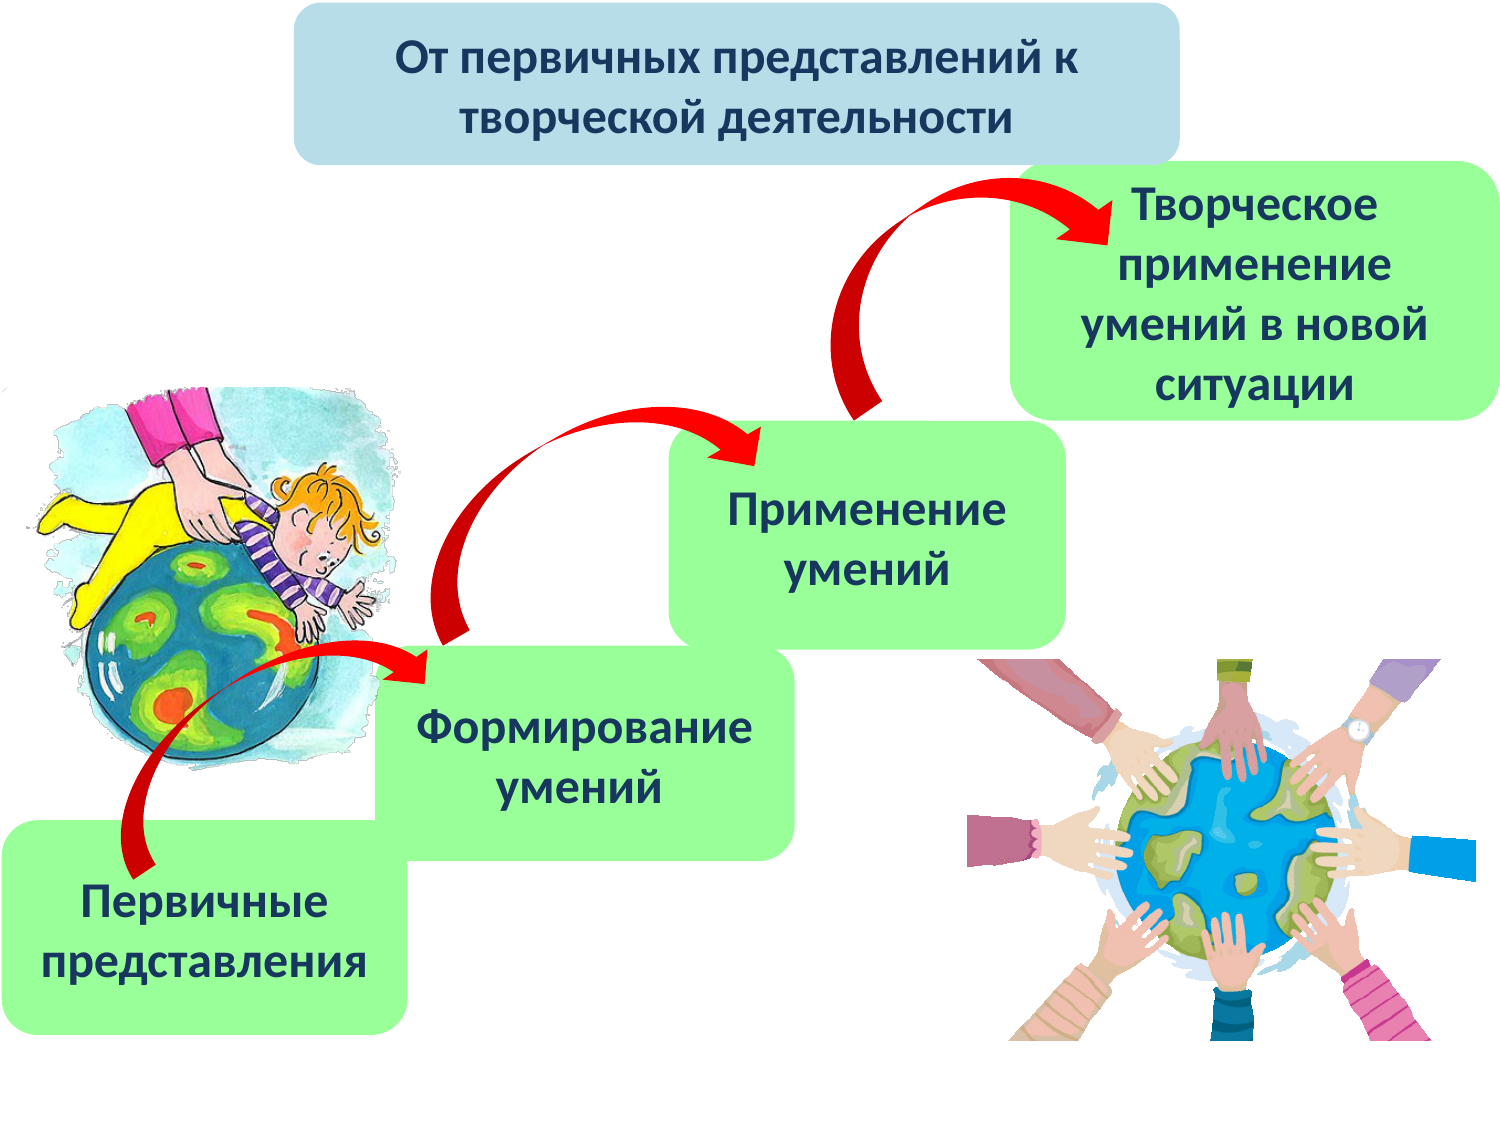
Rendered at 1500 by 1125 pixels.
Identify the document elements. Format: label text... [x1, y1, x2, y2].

text_box [118, 782, 158, 882]
picture [1, 386, 444, 774]
text_box [448, 404, 763, 646]
picture [966, 658, 1476, 1042]
text_box От первичных представлений к творческой деятельности [291, 0, 1182, 168]
text_box Творческое применение умений в новой ситуации [1007, 158, 1500, 423]
text_box Формирование умений [373, 643, 797, 864]
text_box Первичные представления [0, 818, 410, 1038]
text_box [828, 175, 1115, 423]
text_box Применение умений [666, 418, 1068, 652]
